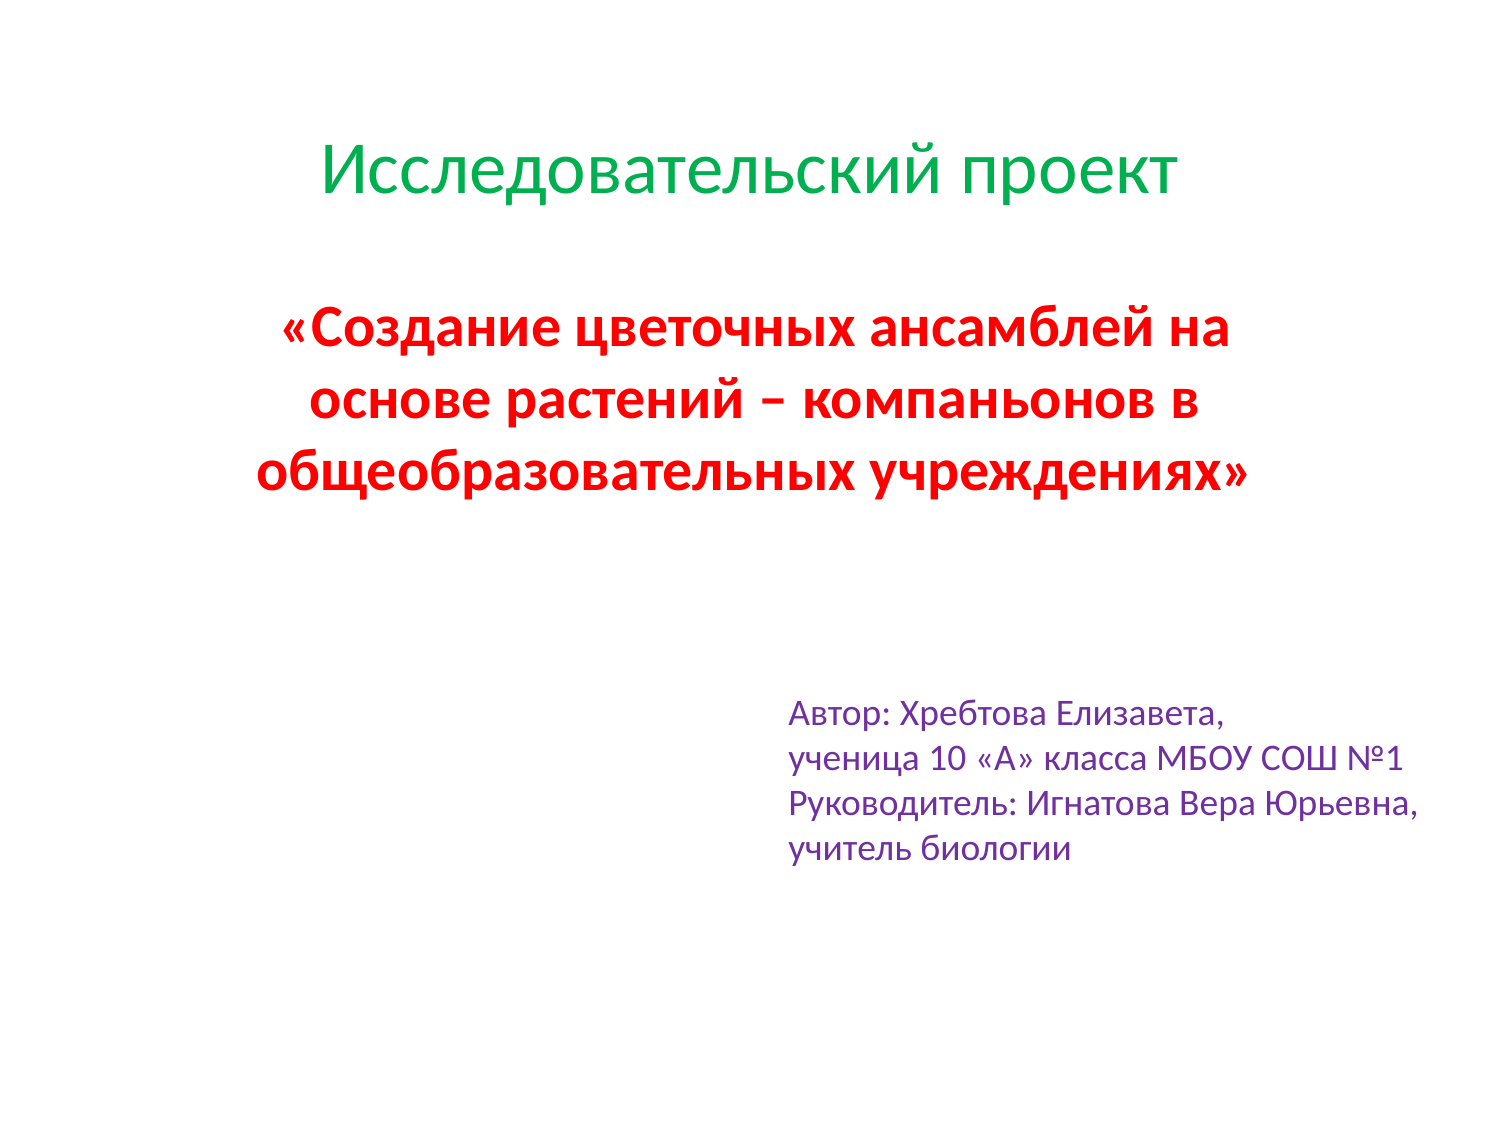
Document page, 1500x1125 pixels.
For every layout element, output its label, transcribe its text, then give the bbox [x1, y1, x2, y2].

text_box Автор: Хребтова Елизавета, ученица 10 «А» класса МБОУ СОШ №1 Руководитель: Игнатова Вера Юрьевна, учитель биологии [773, 680, 1483, 876]
subtitle «Создание цветочных ансамблей на основе растений – компаньонов в общеобразовательных учреждениях» [230, 278, 1281, 567]
title Исследовательский проект [112, 42, 1388, 284]
